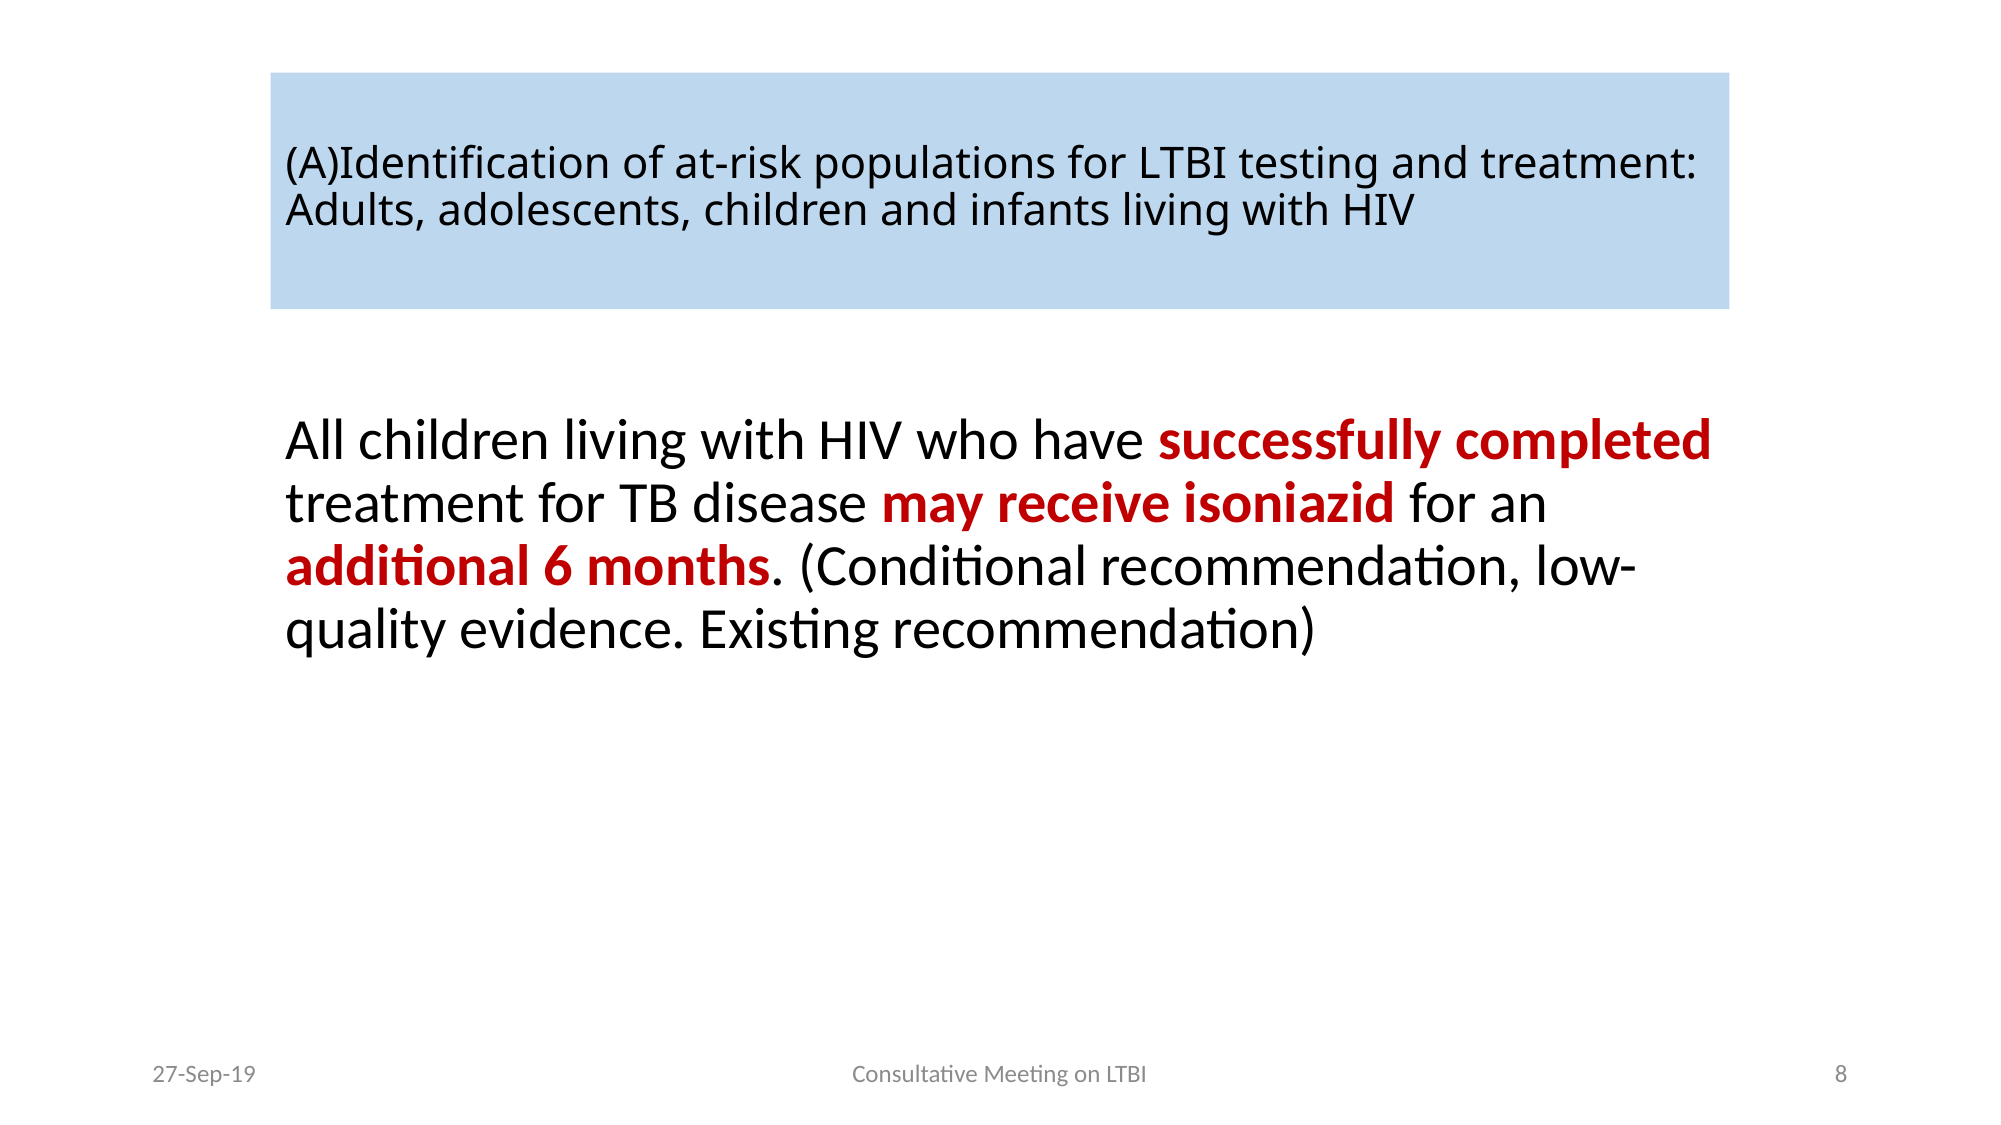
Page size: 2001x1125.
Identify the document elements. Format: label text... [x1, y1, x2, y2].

list All children living with HIV who have successfully completed treatment for TB disease may receive isoniazid for an additional 6 months. (Conditional recommendation, low-quality evidence. Existing recommendation) [270, 402, 1730, 859]
footer Consultative Meeting on LTBI [662, 1042, 1338, 1103]
title (A)Identification of at-risk populations for LTBI testing and treatment: Adults, adolescents, children and infants living with HIV [270, 72, 1730, 310]
slide_number 8 [1412, 1042, 1863, 1103]
slide_number 27-Sep-19 [137, 1042, 588, 1103]
